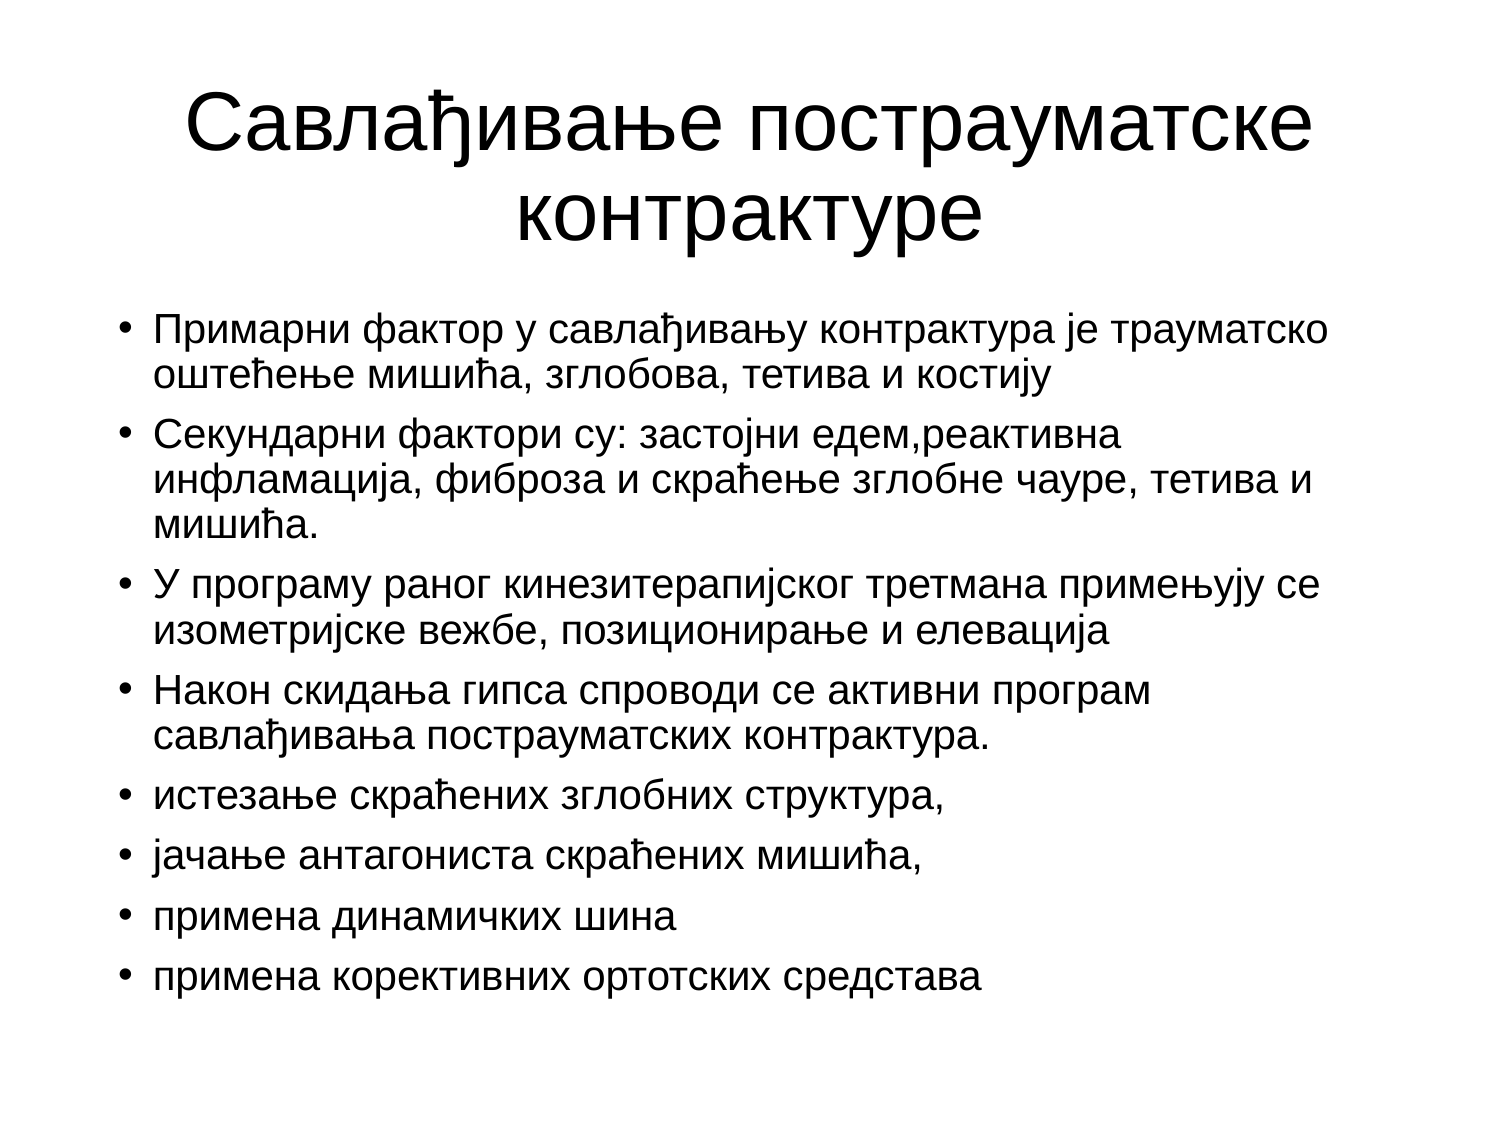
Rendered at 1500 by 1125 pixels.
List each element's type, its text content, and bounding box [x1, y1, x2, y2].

title Савлађивање пострауматске контрактуре [103, 59, 1397, 278]
list Примарни фактор у савлађивању контрактура је трауматско оштећење мишића, зглобова, тетива и костију Секундарни фактори су: застојни едем,реактивна инфламација, фиброза и скраћење зглобне чауре, тетива и мишића. У програму раног кинезитерапијског третмана примењују се изометријске вежбе, позиционирање и елевација Након скидања гипса спроводи се активни програм савлађивања пострауматских контрактура. истезање скраћених зглобних структура, јачање антагониста скраћених мишића, примена динамичких шина примена корективних ортотских средстава [103, 299, 1397, 1014]
